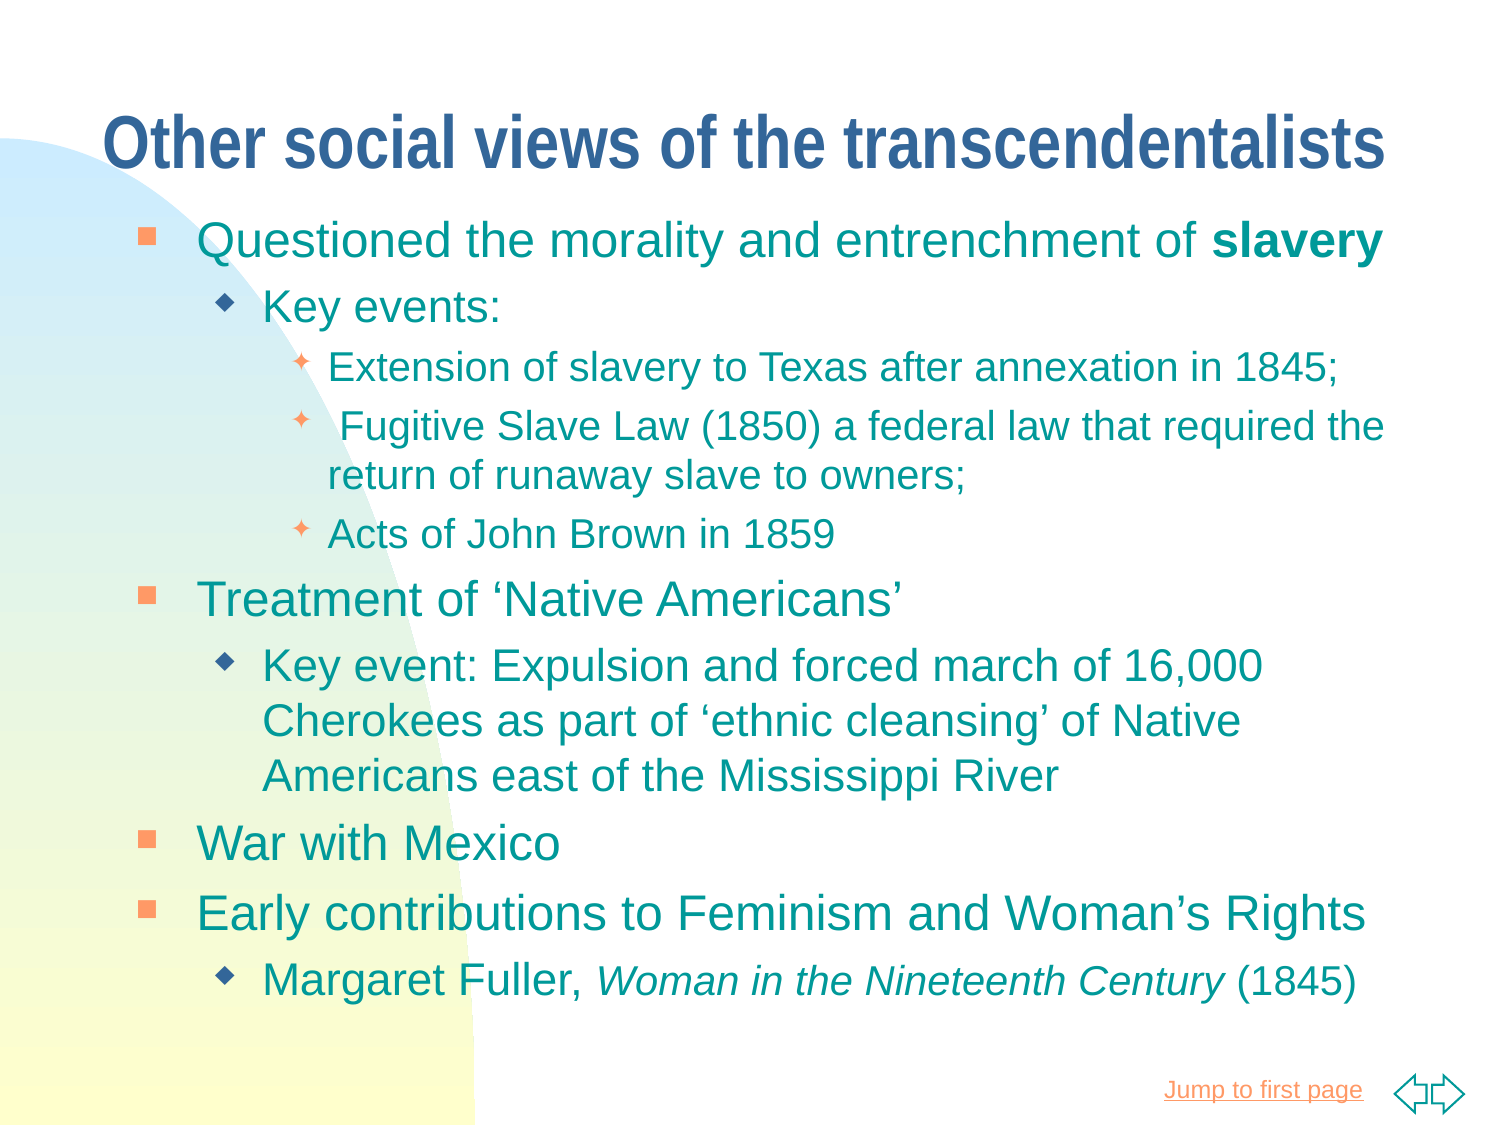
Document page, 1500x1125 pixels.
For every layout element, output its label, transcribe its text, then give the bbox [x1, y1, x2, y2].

list Questioned the morality and entrenchment of slavery Key events: Extension of slavery to Texas after annexation in 1845; Fugitive Slave Law (1850) a federal law that required the return of runaway slave to owners; Acts of John Brown in 1859 Treatment of ‘Native Americans’ Key event: Expulsion and forced march of 16,000 Cherokees as part of ‘ethnic cleansing’ of Native Americans east of the Mississippi River War with Mexico Early contributions to Feminism and Woman’s Rights Margaret Fuller, Woman in the Nineteenth Century (1845) [124, 199, 1463, 1051]
title Other social views of the transcendentalists [87, 99, 1463, 201]
